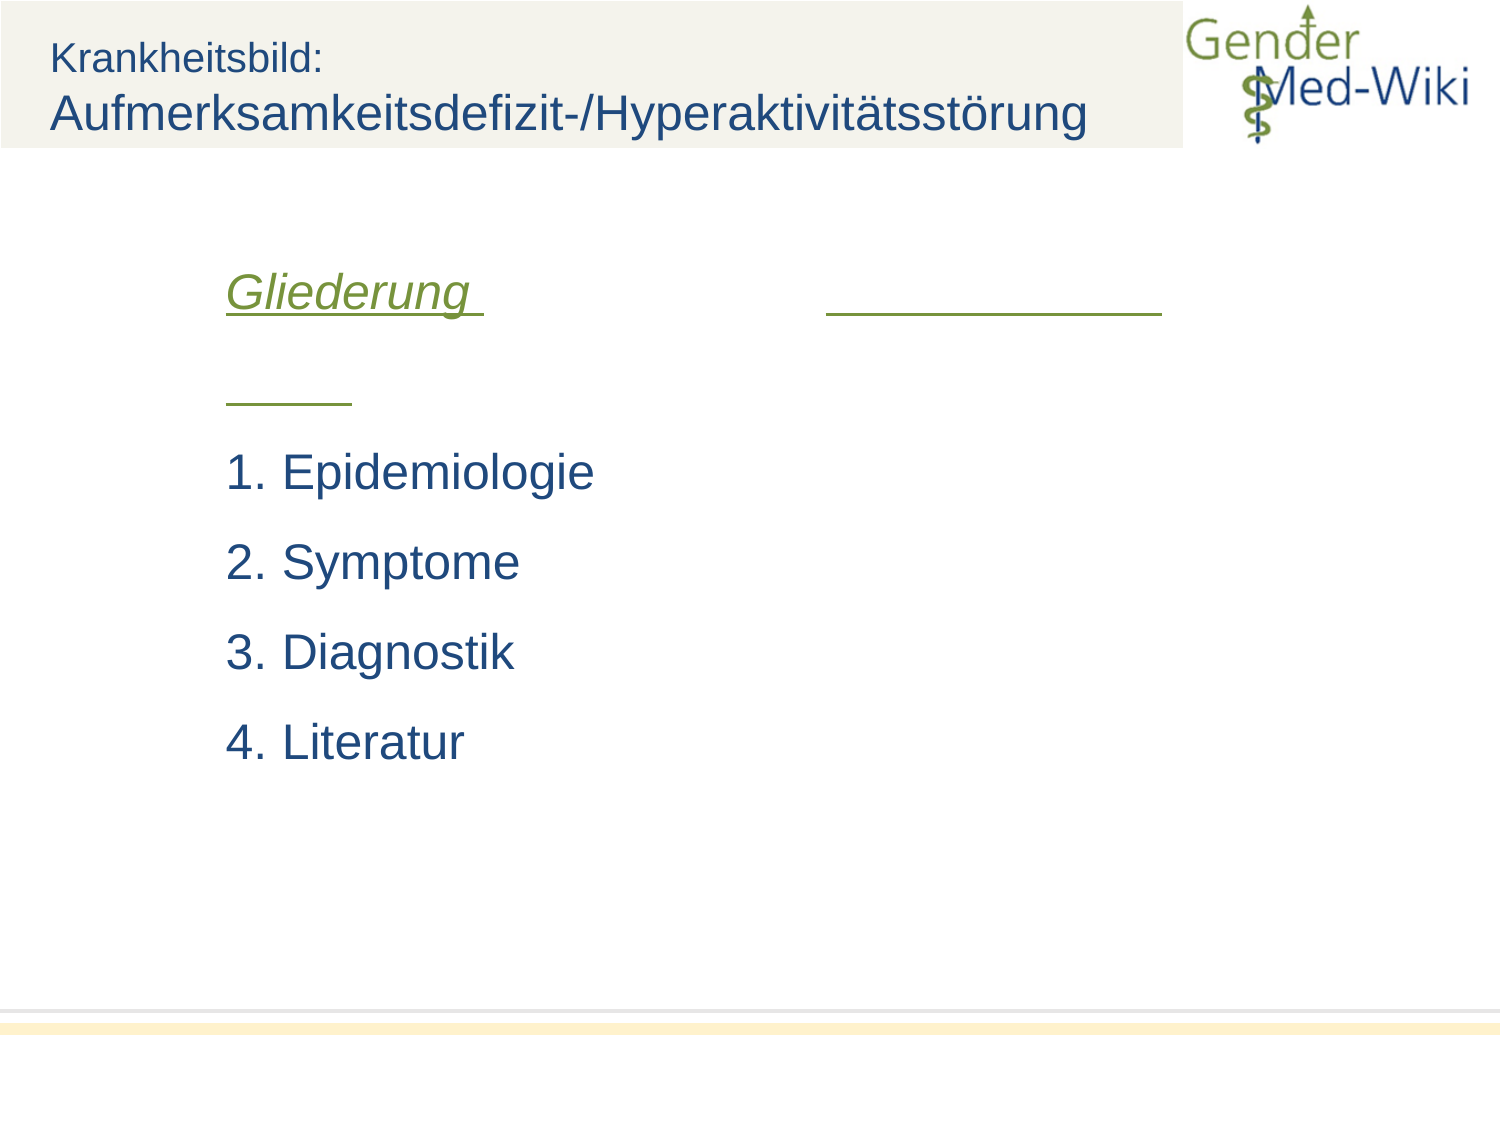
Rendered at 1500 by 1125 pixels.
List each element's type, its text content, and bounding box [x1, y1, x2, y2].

text_box Krankheitsbild: Aufmerksamkeitsdefizit-/Hyperaktivitätsstörung [35, 23, 1207, 149]
text_box Gliederung Epidemiologie Symptome Diagnostik Literatur [210, 222, 1184, 823]
picture [1183, 0, 1471, 149]
text_box [0, 1023, 1500, 1035]
